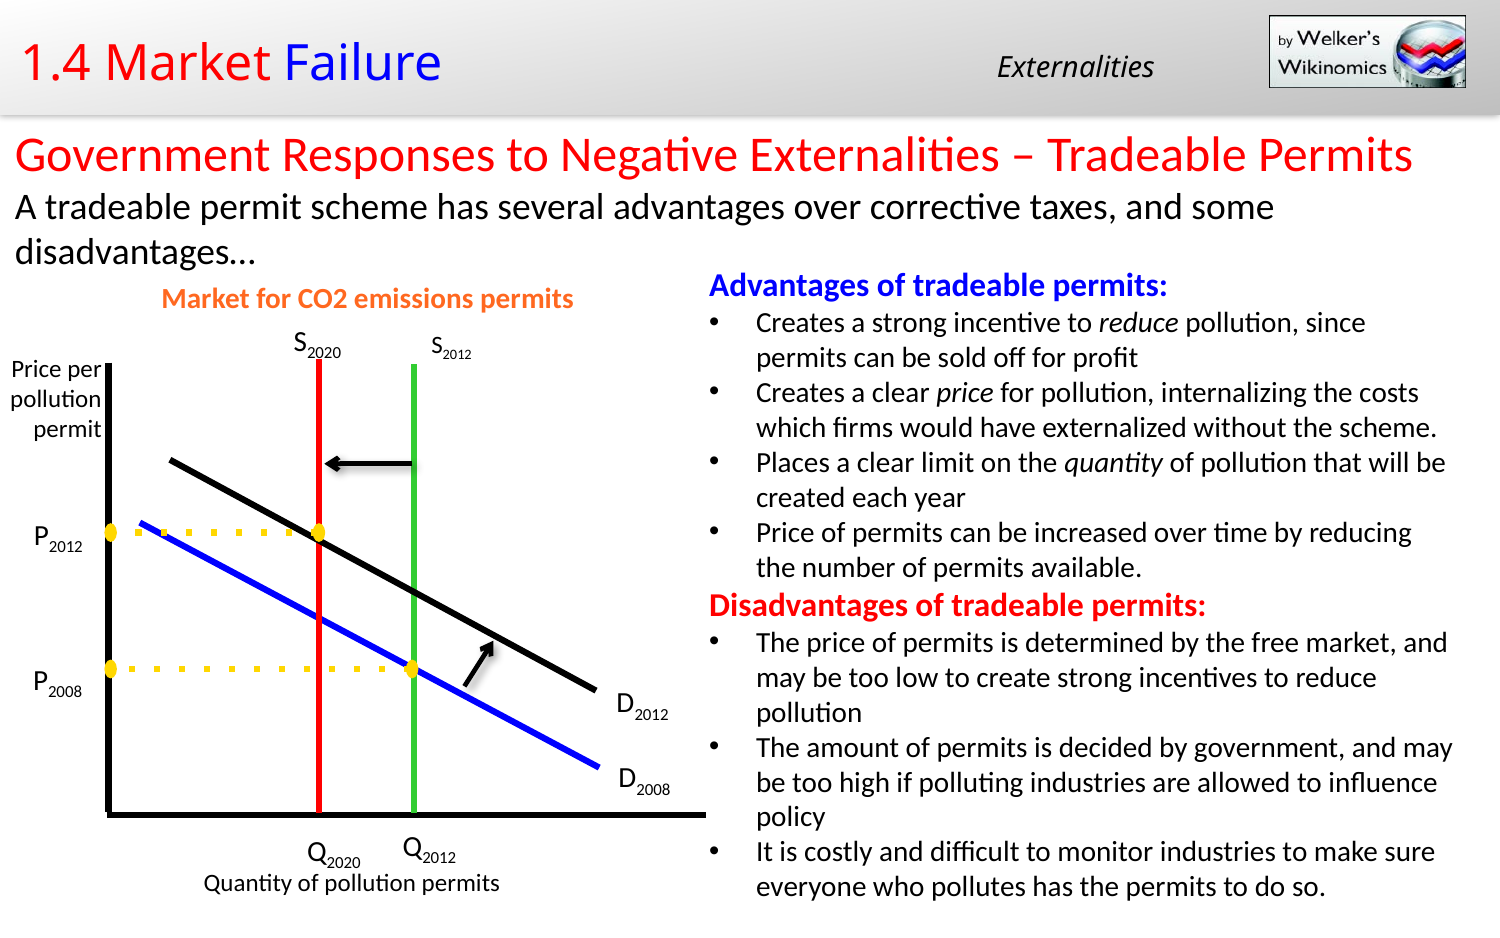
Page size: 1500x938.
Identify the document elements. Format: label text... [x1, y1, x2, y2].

text_box Government Responses to Negative Externalities – Tradeable Permits A tradeable permit scheme has several advantages over corrective taxes, and some disadvantages… [0, 123, 1500, 280]
text_box Advantages of tradeable permits: Creates a strong incentive to reduce pollution, since permits can be sold off for profit Creates a clear price for pollution, internalizing the costs which firms would have externalized without the scheme. Places a clear limit on the quantity of pollution that will be created each year Price of permits can be increased over time by reducing the number of permits available. Disadvantages of tradeable permits: The price of permits is determined by the free market, and may be too low to create strong incentives to reduce pollution The amount of permits is decided by government, and may be too high if polluting industries are allowed to influence policy It is costly and difficult to monitor industries to make sure everyone who pollutes has the permits to do so. [694, 256, 1471, 910]
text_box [0, 0, 1500, 115]
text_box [0, 271, 753, 906]
